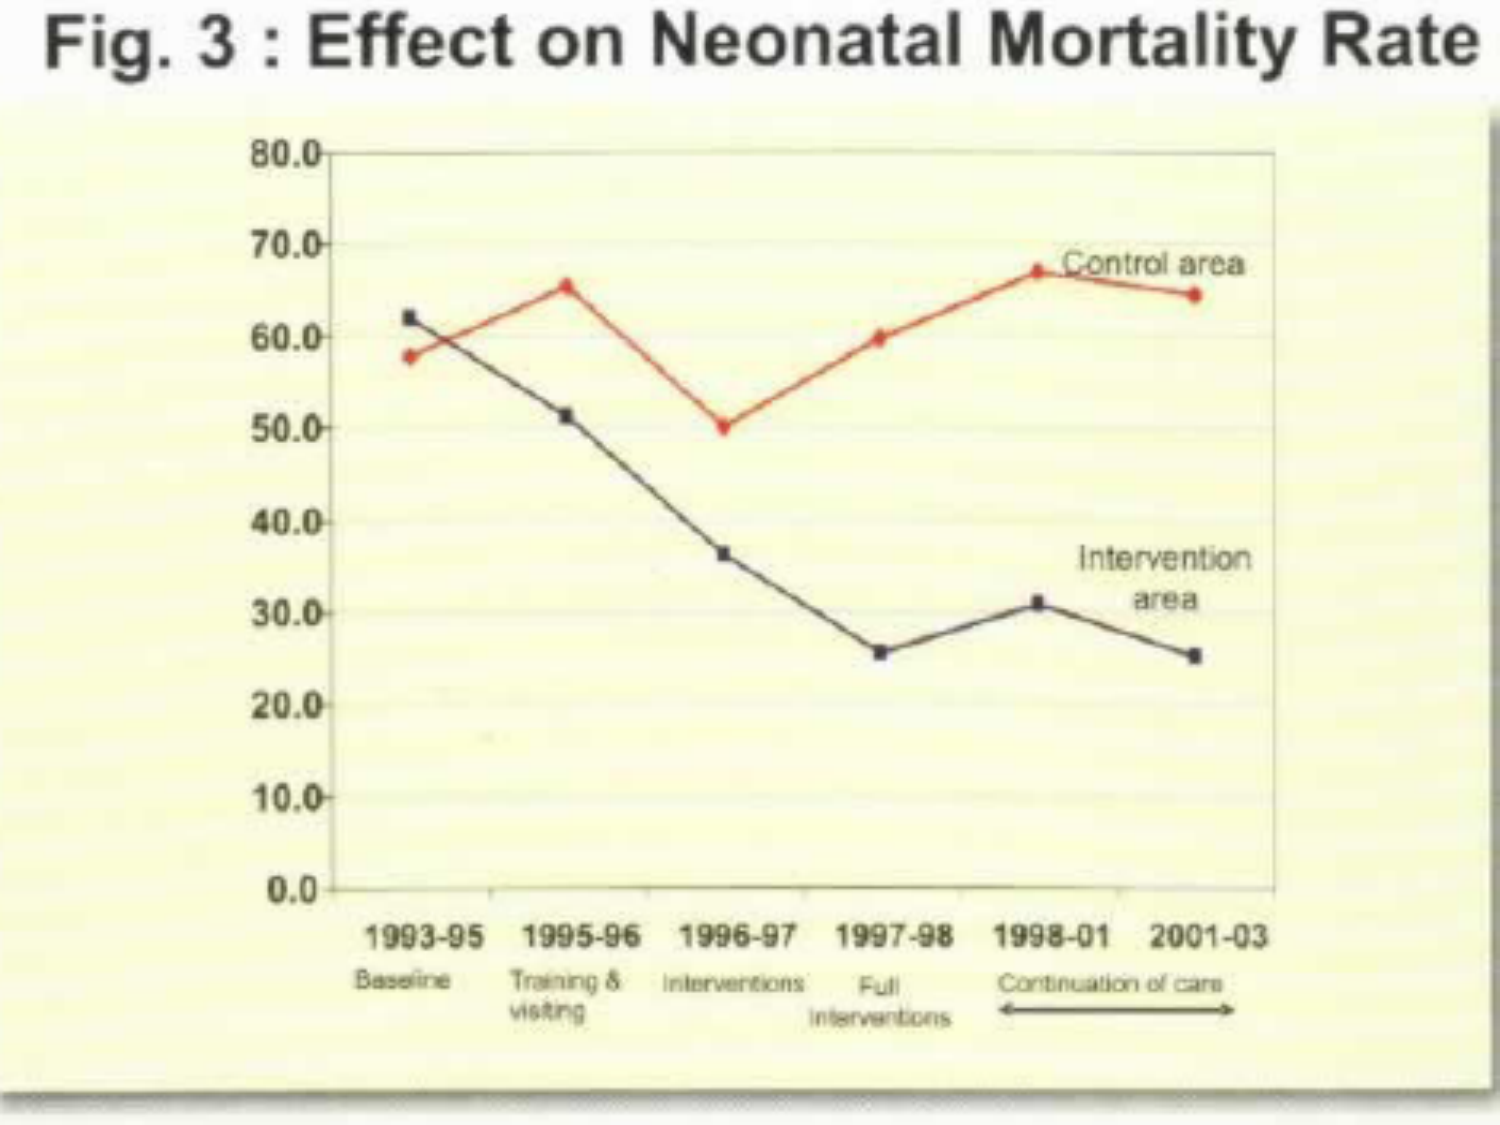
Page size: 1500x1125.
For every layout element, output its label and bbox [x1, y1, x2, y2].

list [0, 0, 1500, 1125]
